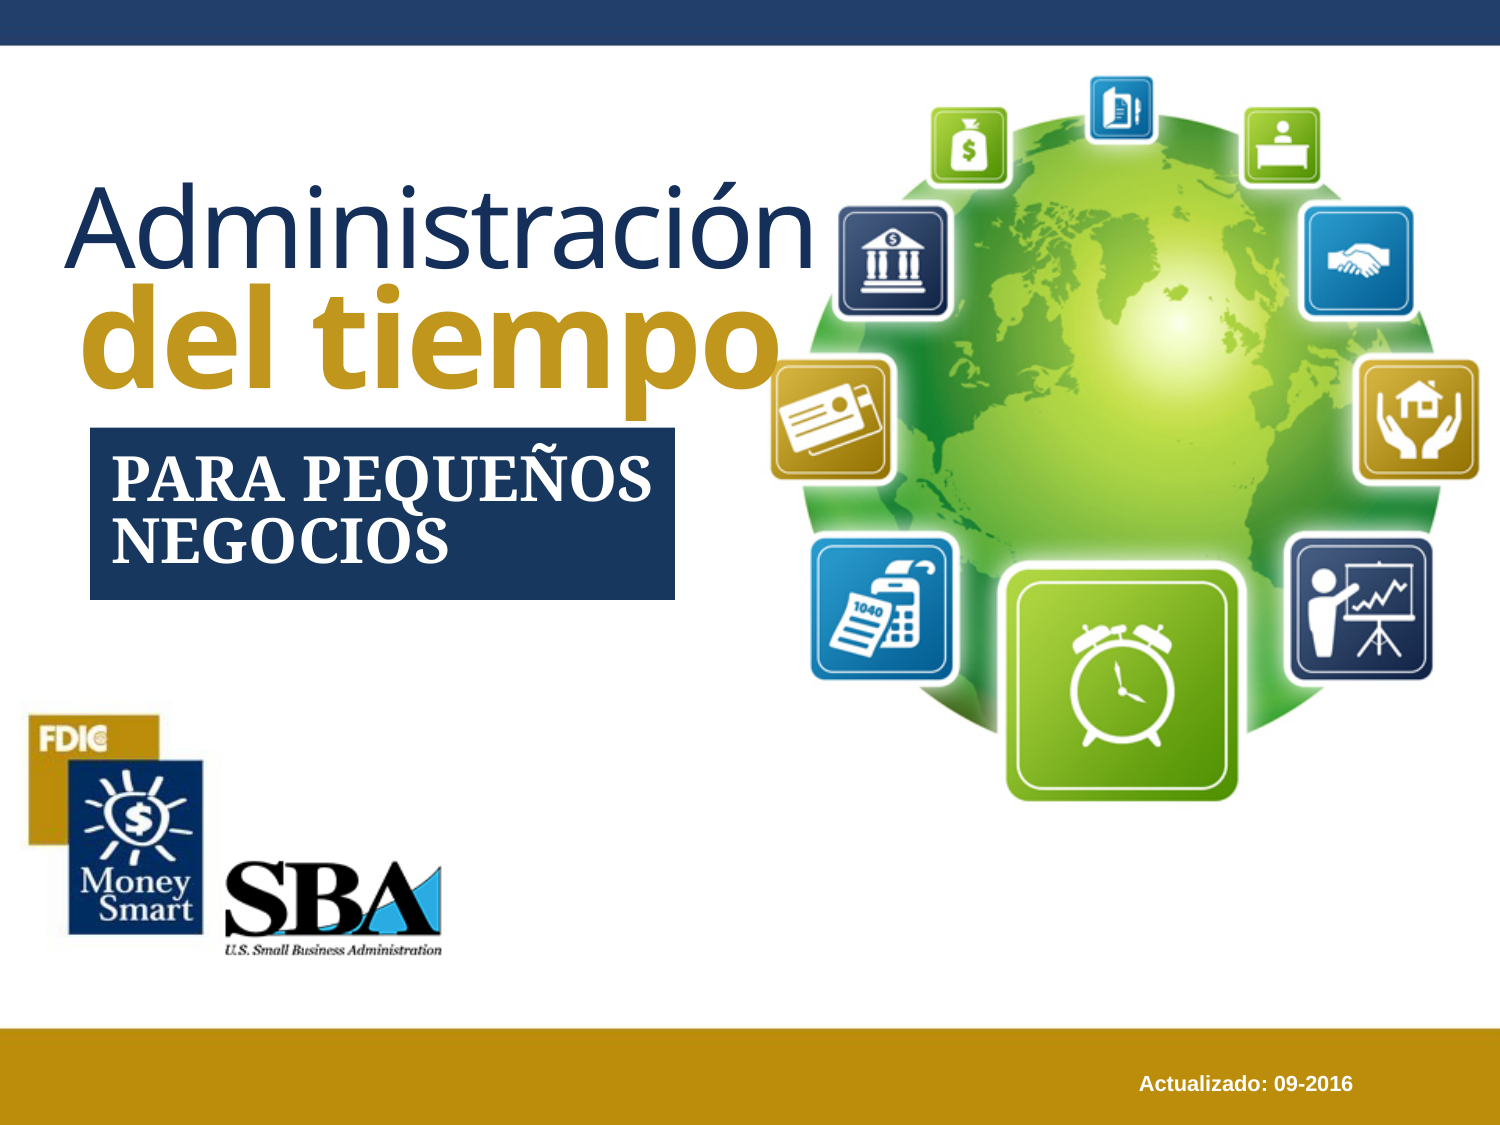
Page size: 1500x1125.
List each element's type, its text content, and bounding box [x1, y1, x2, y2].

picture [0, 0, 1500, 1125]
text_box [88, 426, 677, 602]
text_box Para pequeños negocios [96, 444, 713, 584]
text_box del tiempo [62, 243, 743, 423]
text_box Actualizado: 09-2016 [1124, 1062, 1369, 1104]
text_box Administración [49, 148, 743, 299]
